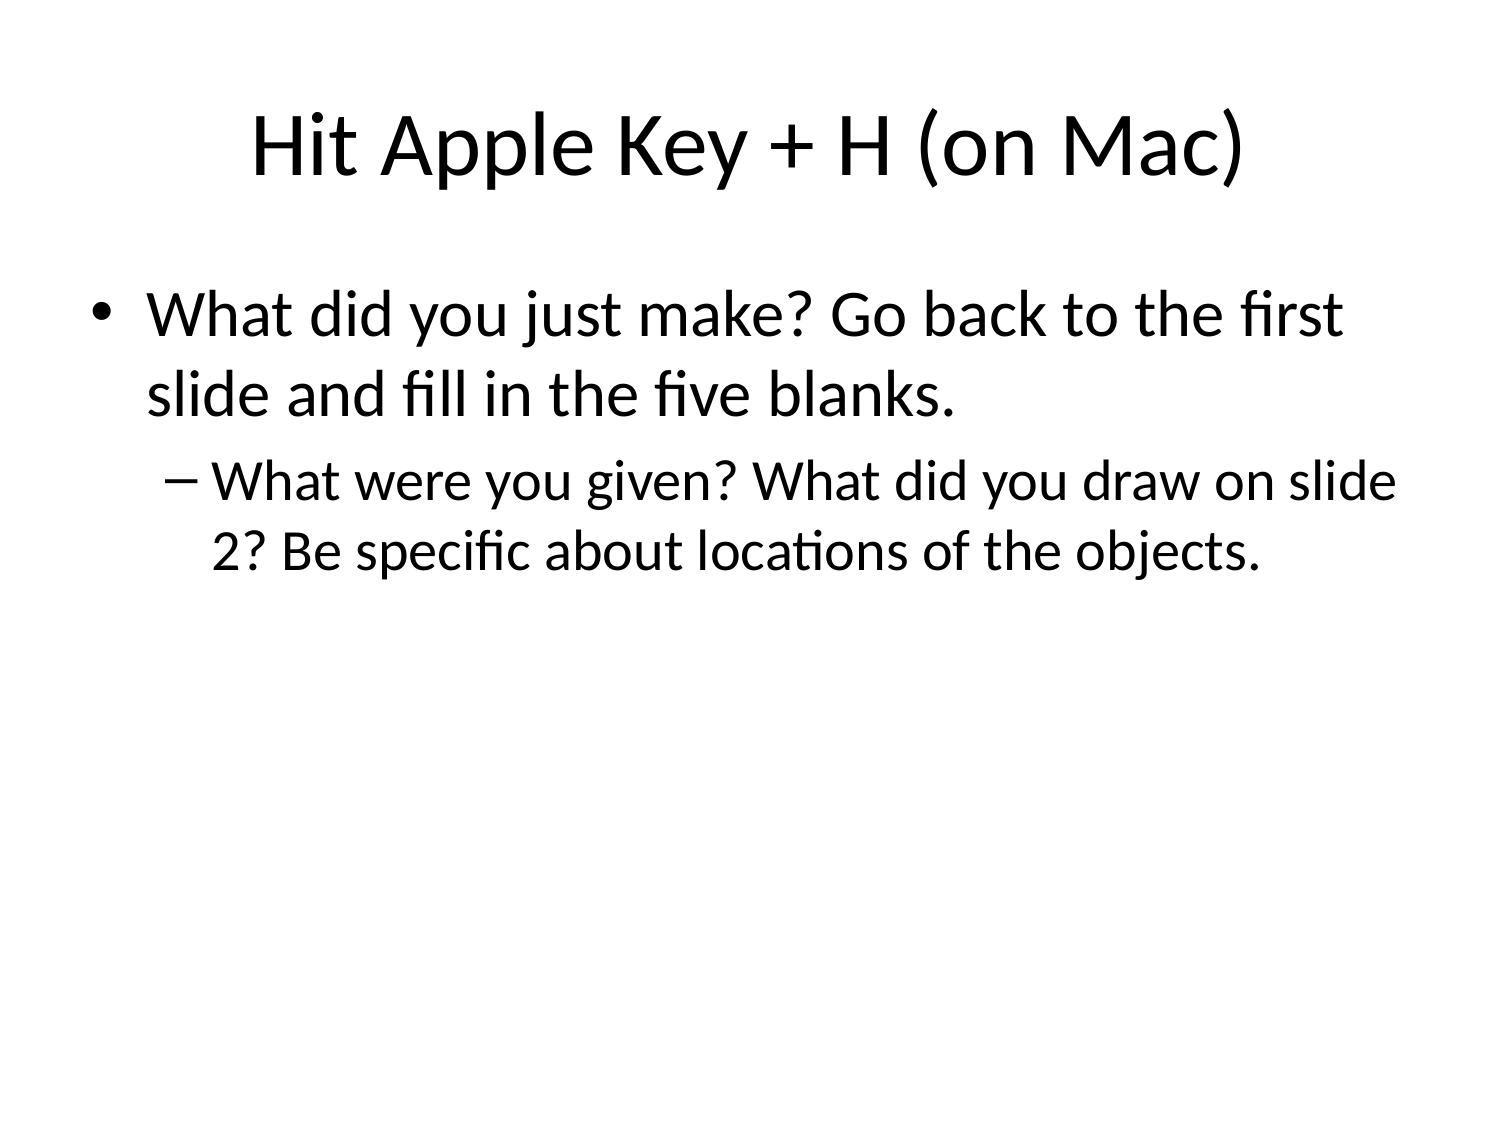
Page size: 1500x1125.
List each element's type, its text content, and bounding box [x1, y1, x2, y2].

list What did you just make? Go back to the first slide and fill in the five blanks. What were you given? What did you draw on slide 2? Be specific about locations of the objects. [75, 262, 1425, 1005]
title Hit Apple Key + H (on Mac) [75, 45, 1425, 233]
